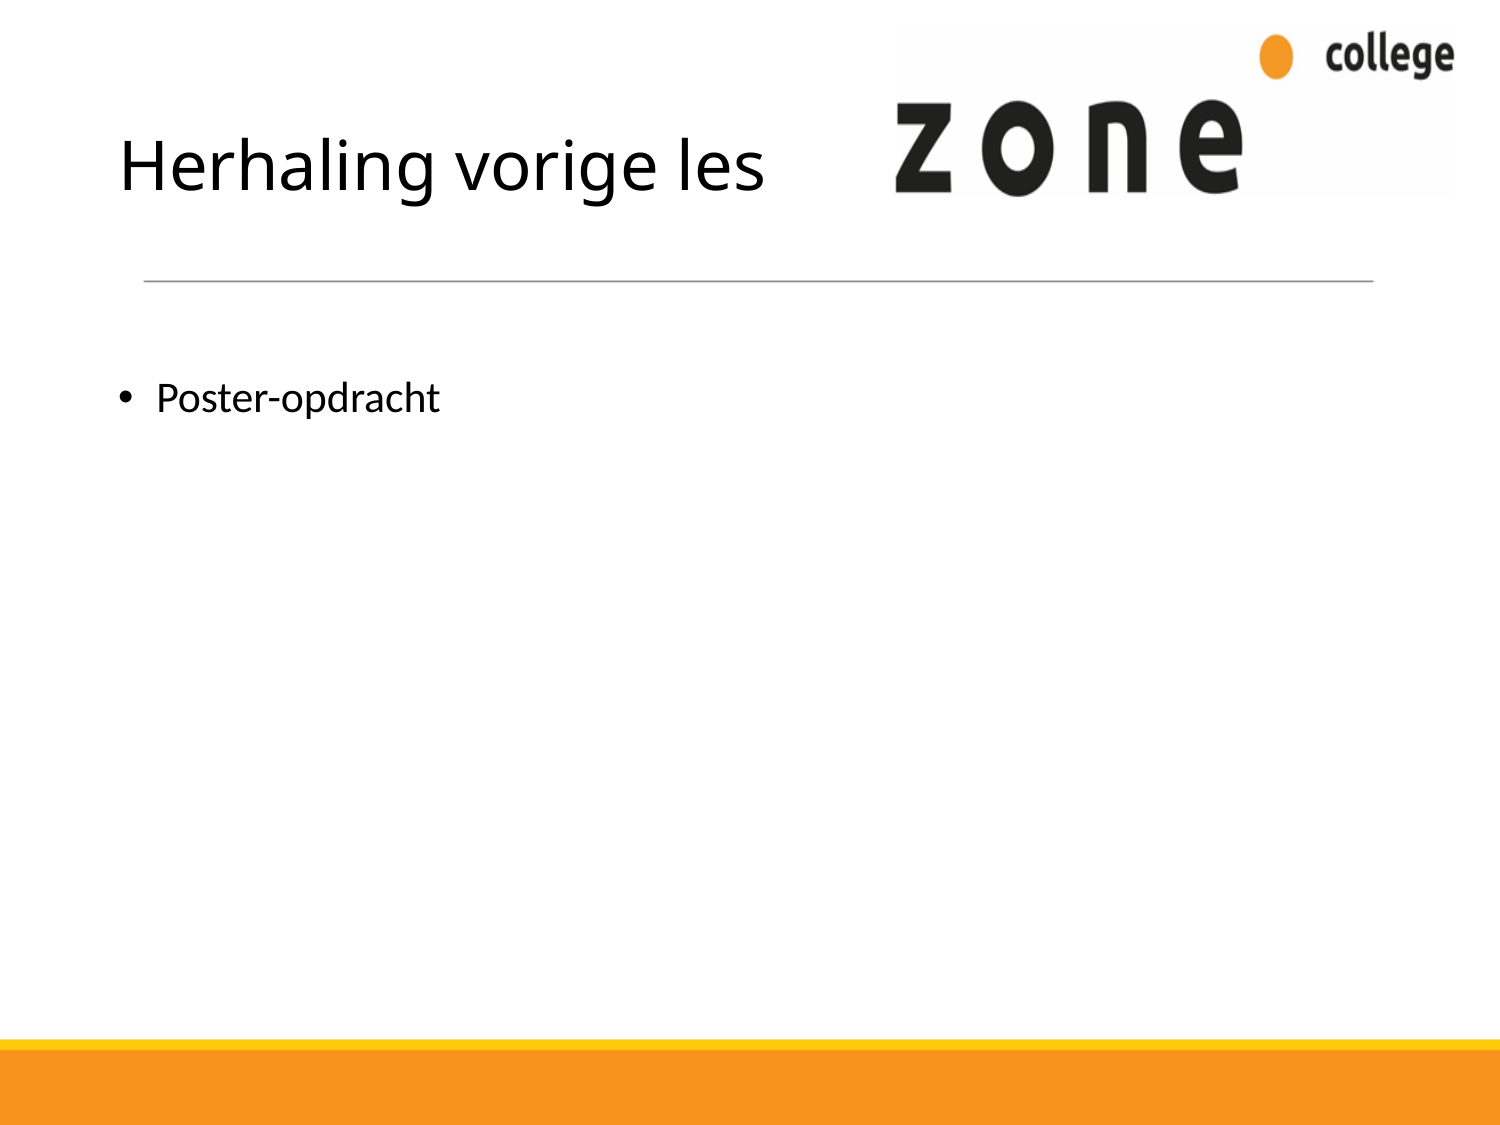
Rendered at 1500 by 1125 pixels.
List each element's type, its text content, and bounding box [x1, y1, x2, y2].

list Poster-opdracht [103, 299, 1397, 1014]
title Herhaling vorige les [103, 59, 1397, 278]
picture [0, 0, 1500, 1125]
